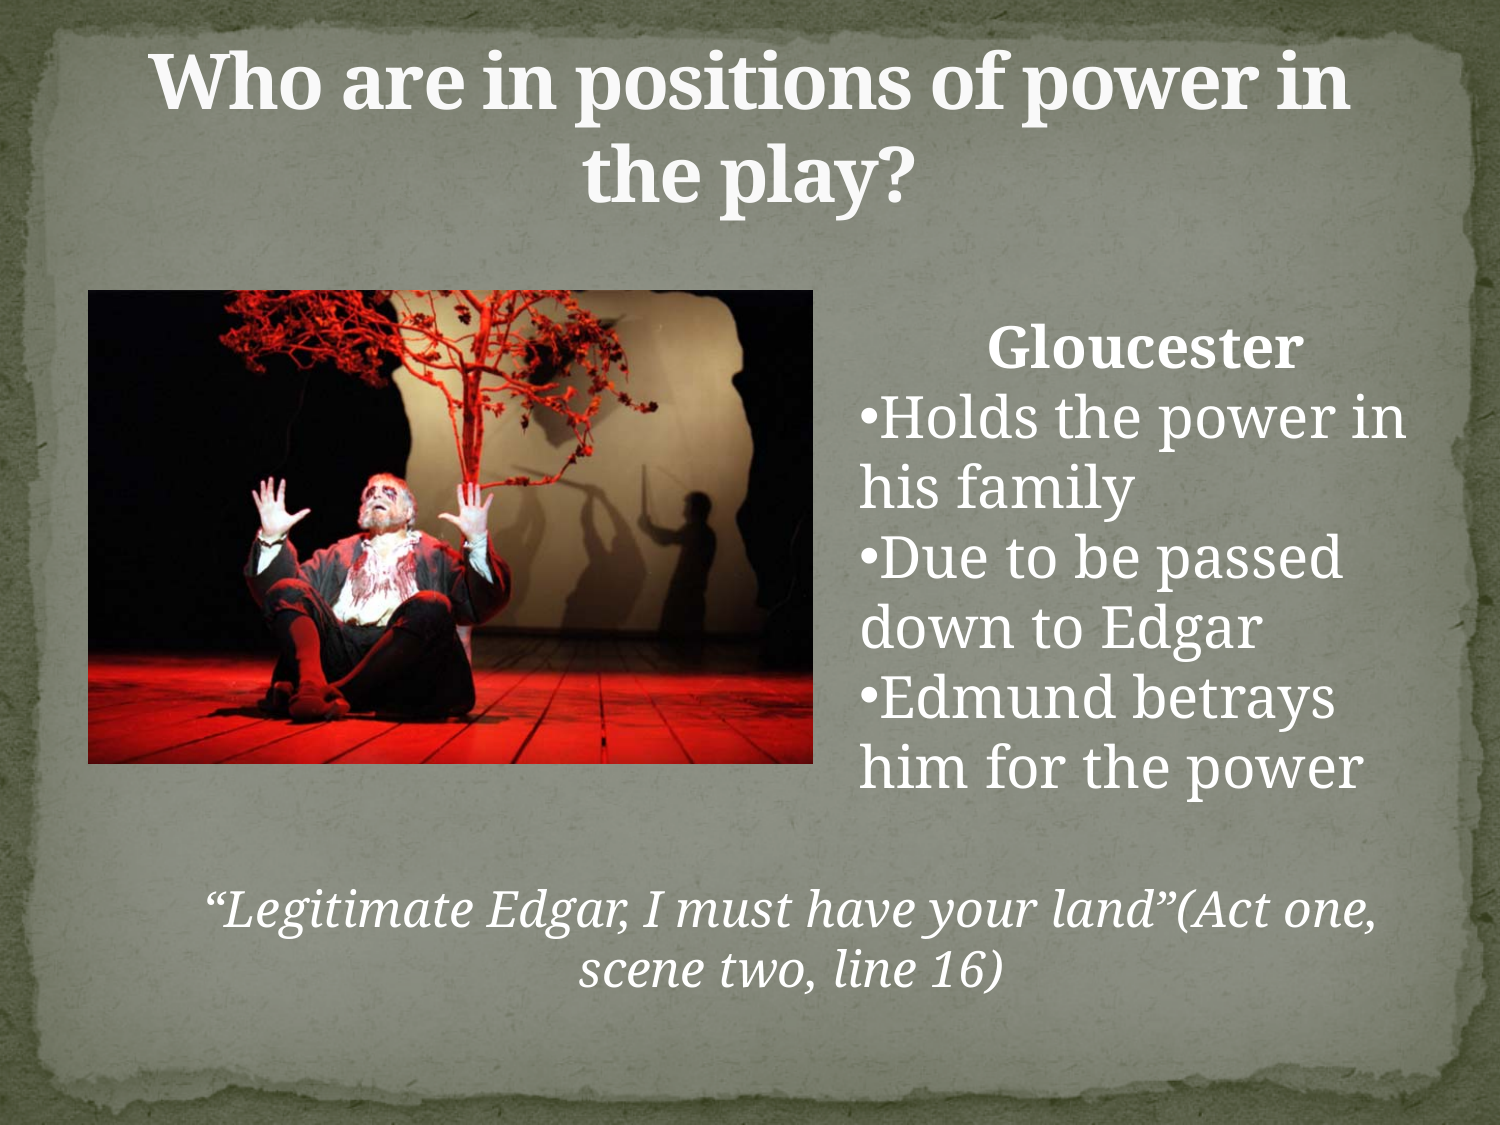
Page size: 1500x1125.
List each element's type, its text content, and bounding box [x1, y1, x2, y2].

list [91, 293, 812, 762]
title Who are in positions of power in the play? [74, 24, 1425, 225]
text_box “Legitimate Edgar, I must have your land”(Act one, scene two, line 16) [182, 869, 1400, 1005]
text_box Gloucester Holds the power in his family Due to be passed down to Edgar Edmund betrays him for the power [844, 302, 1447, 808]
